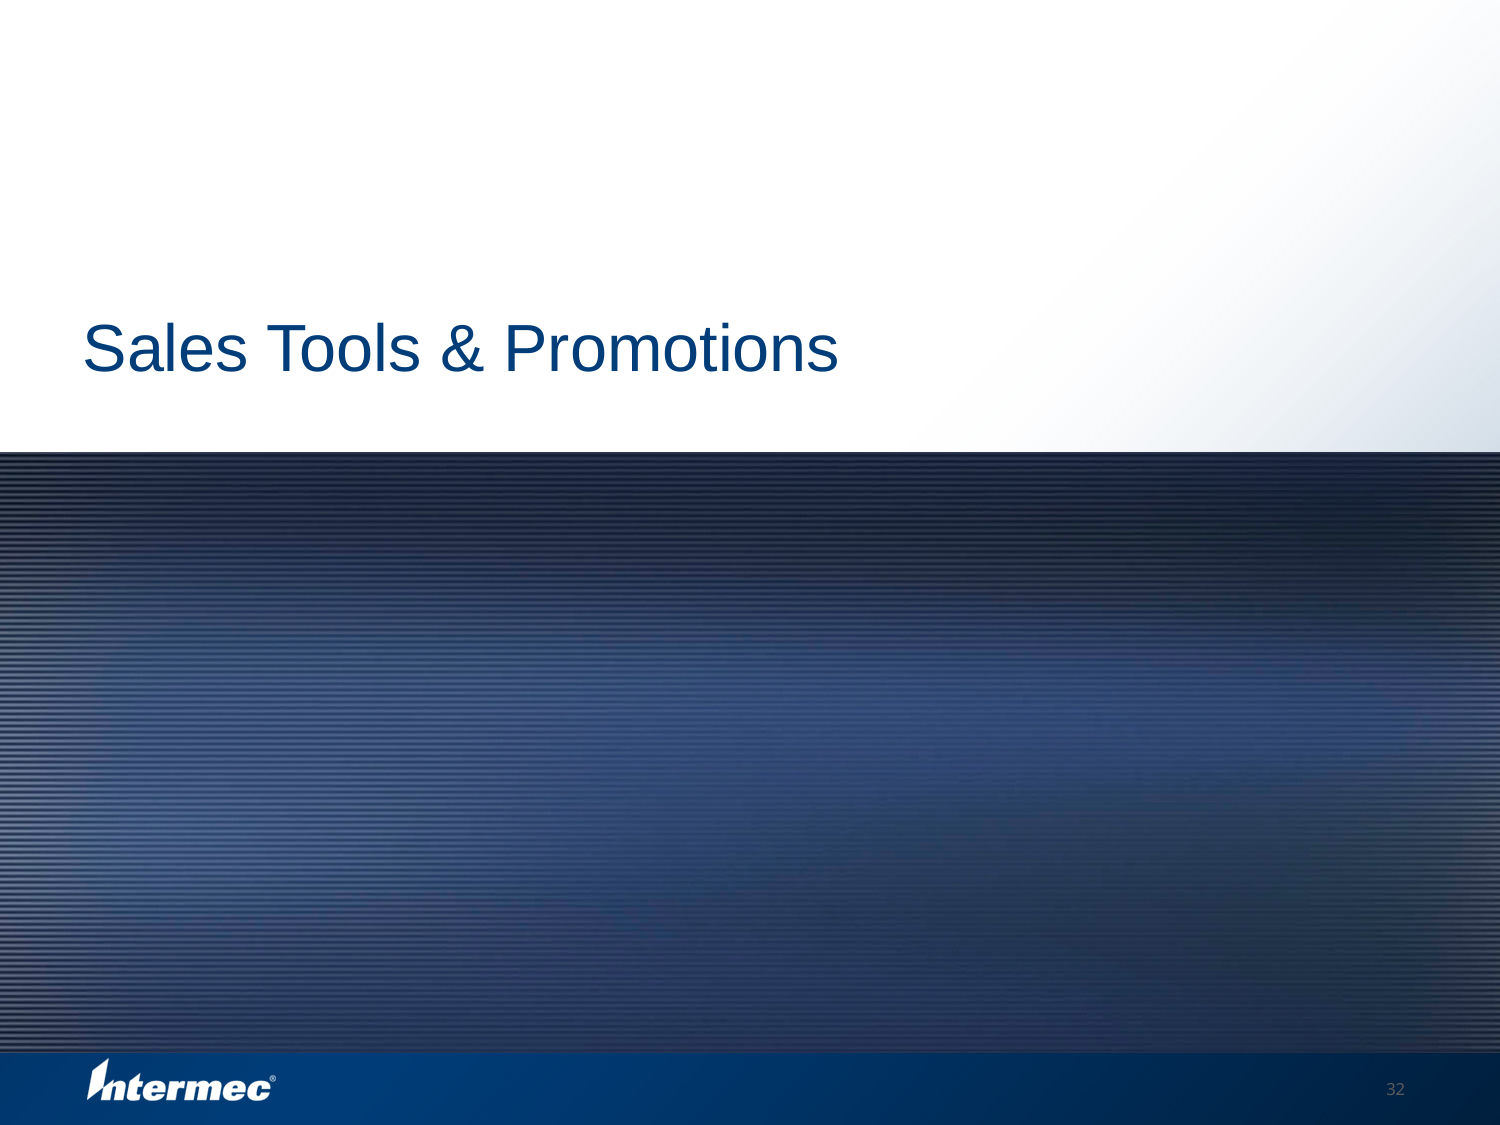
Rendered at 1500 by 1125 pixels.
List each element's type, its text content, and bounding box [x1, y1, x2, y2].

title Sales Tools & Promotions [67, 296, 1403, 393]
picture [0, 0, 1500, 1125]
